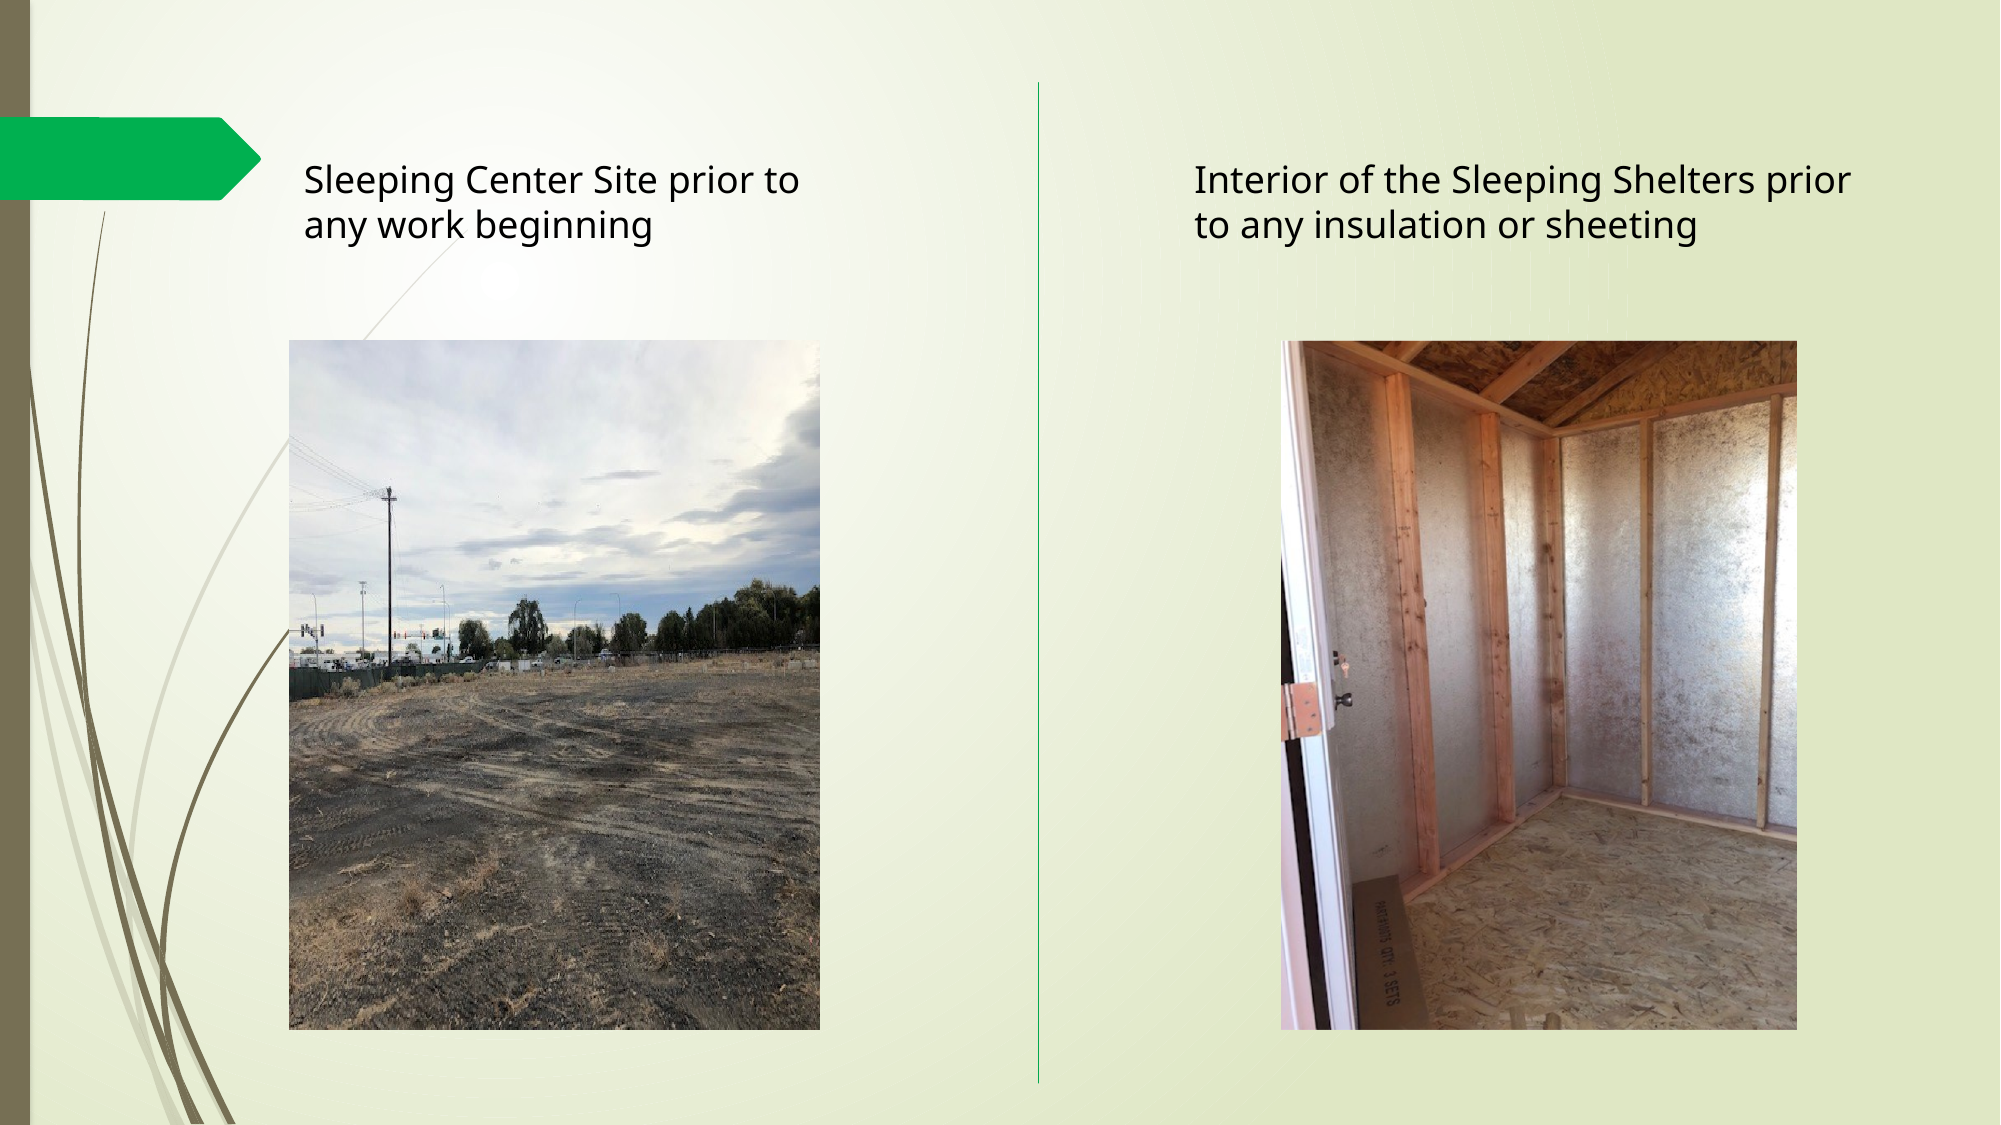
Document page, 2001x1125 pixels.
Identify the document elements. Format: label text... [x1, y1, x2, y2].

picture [288, 340, 820, 1030]
picture [1193, 341, 1884, 1029]
text_box Sleeping Center Site prior to any work beginning [289, 148, 820, 254]
text_box Interior of the Sleeping Shelters prior to any insulation or sheeting [1179, 148, 1898, 254]
